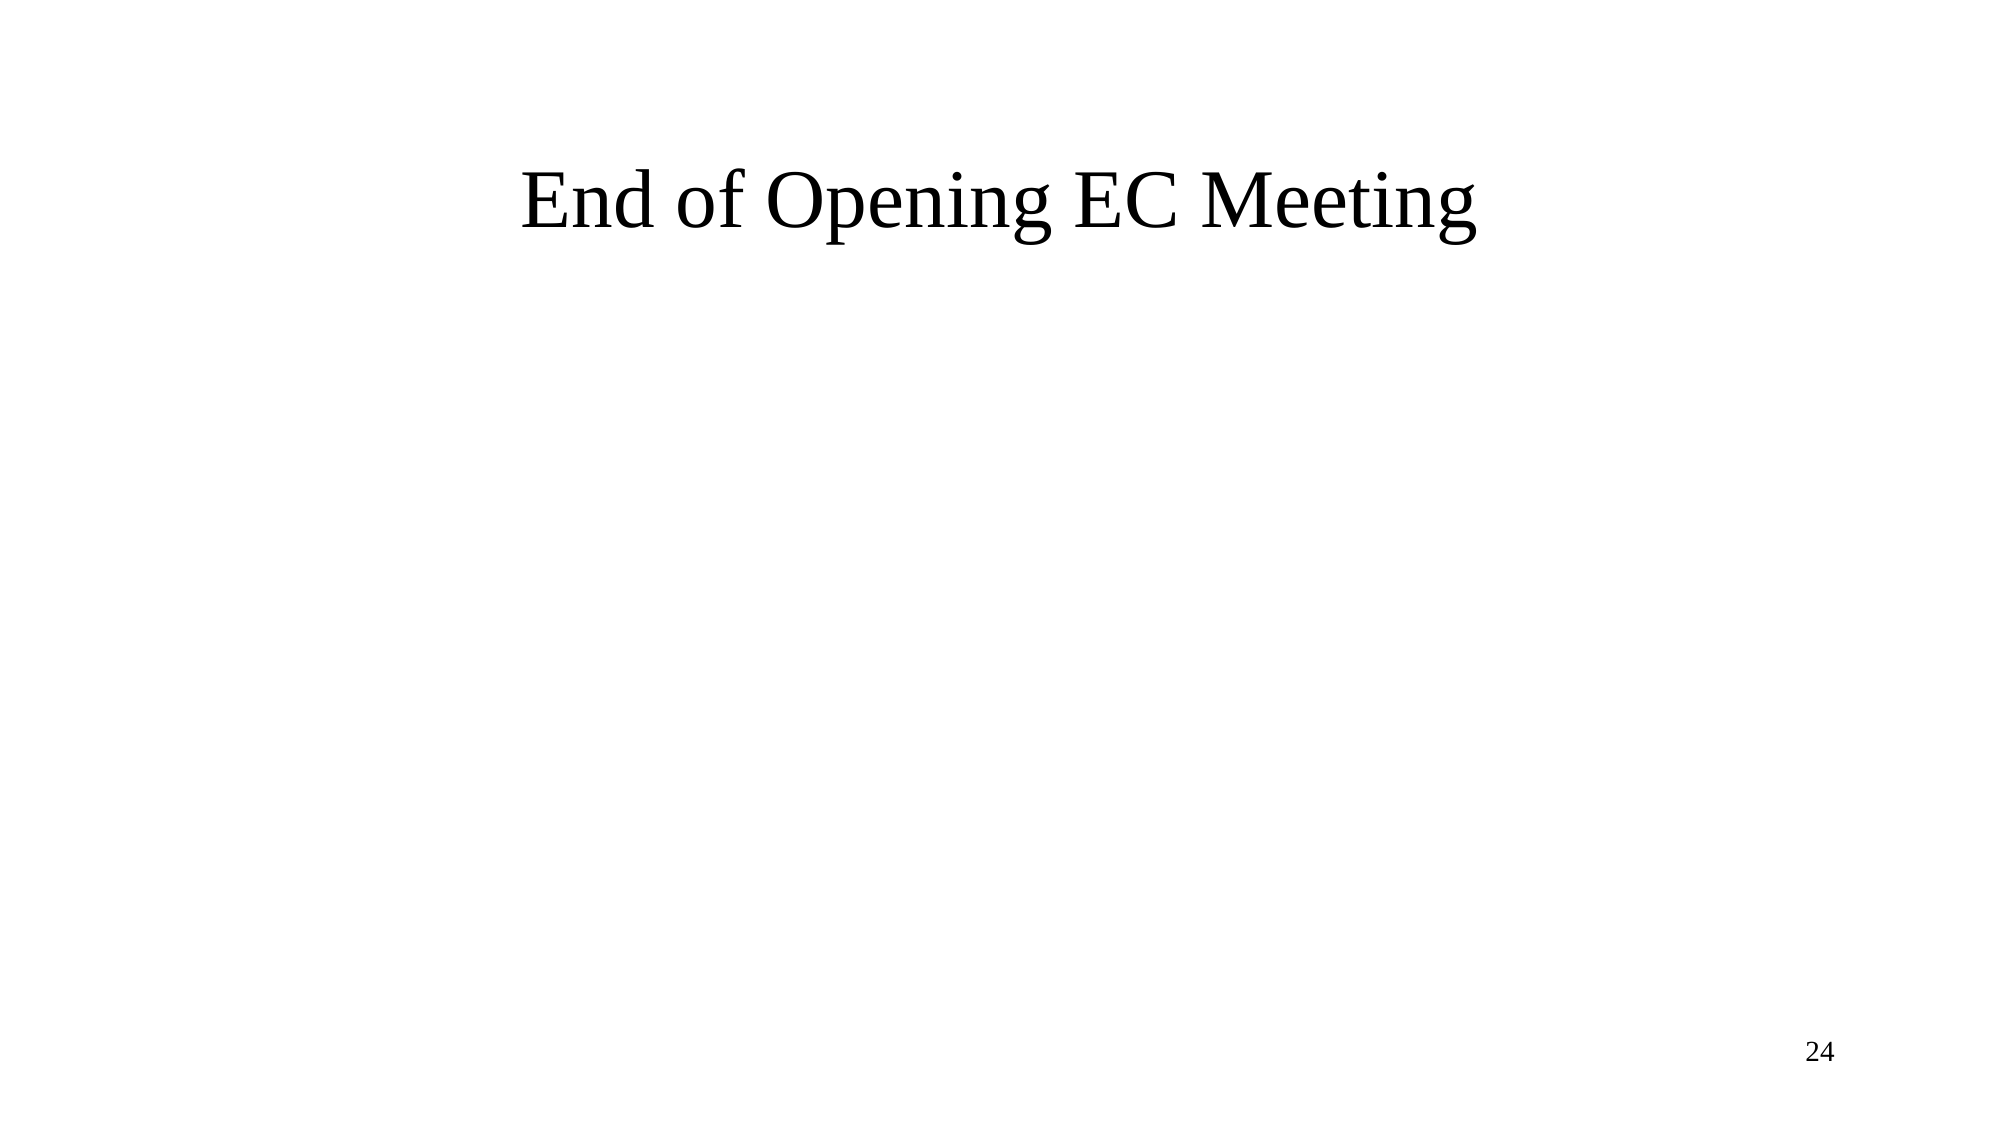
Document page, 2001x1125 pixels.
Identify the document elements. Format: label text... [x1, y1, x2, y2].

slide_number 24 [1433, 1024, 1851, 1101]
title End of Opening EC Meeting [149, 99, 1851, 288]
